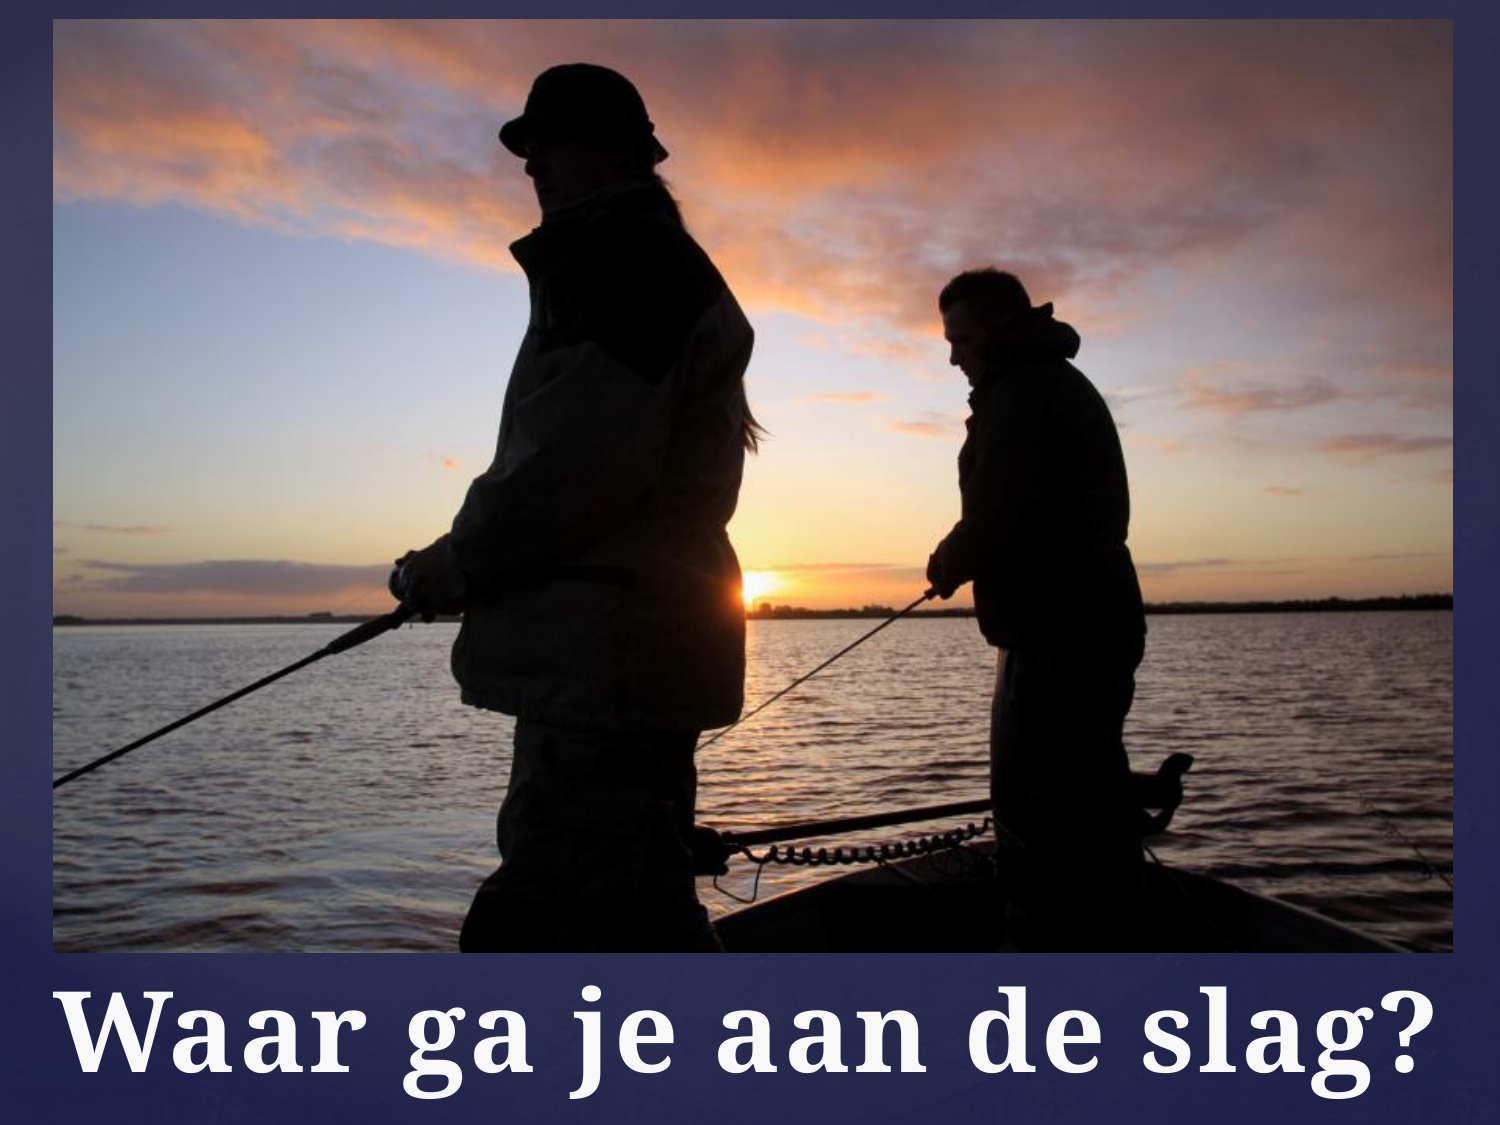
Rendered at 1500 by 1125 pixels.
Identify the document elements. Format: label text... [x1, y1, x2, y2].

picture [52, 18, 1454, 953]
text_box Waar ga je aan de slag? [38, 952, 1457, 1103]
